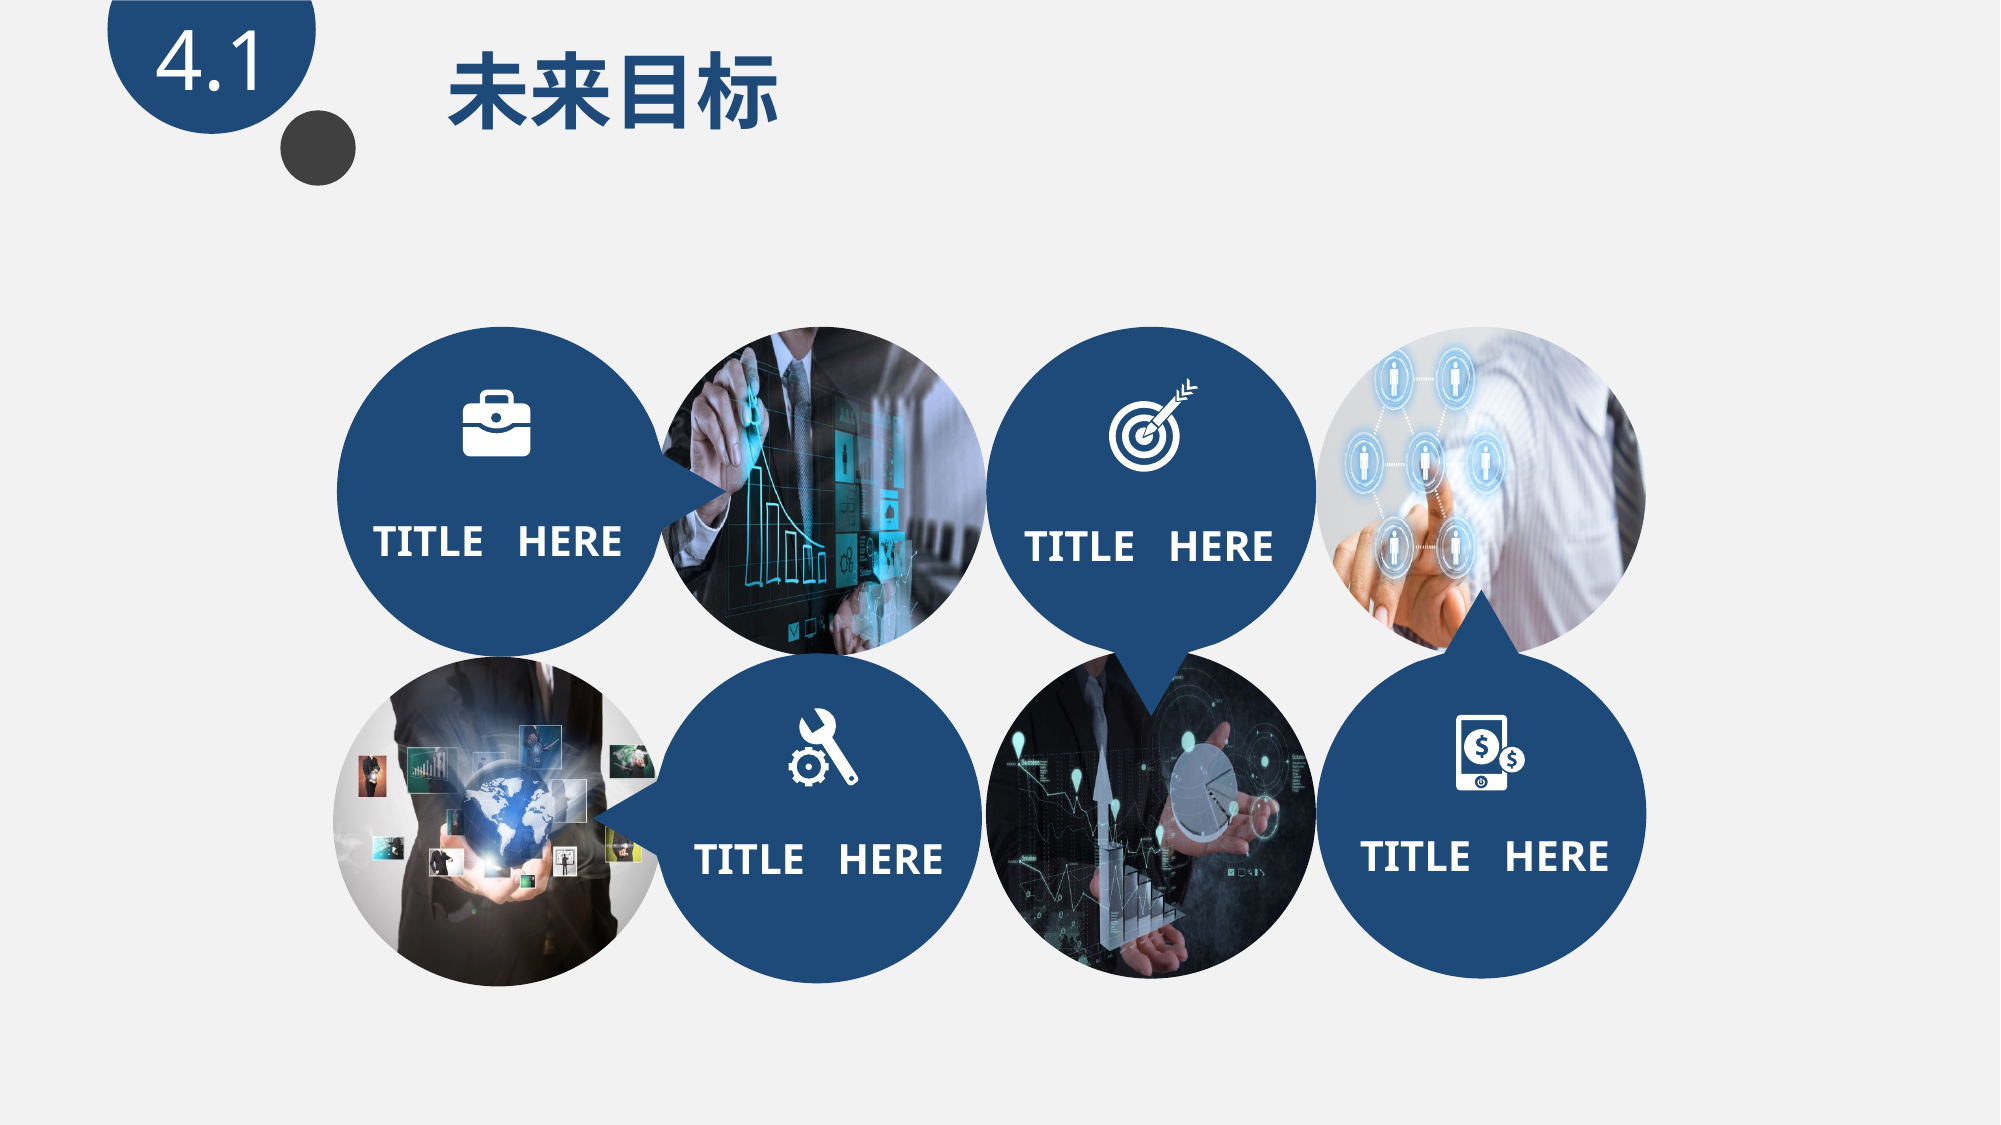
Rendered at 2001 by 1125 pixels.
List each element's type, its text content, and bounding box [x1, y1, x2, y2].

text_box TITLE HERE [357, 507, 638, 573]
text_box [148, 114, 275, 135]
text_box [462, 389, 531, 457]
text_box 4.1 [140, 0, 288, 114]
text_box [332, 657, 658, 988]
text_box TITLE HERE [678, 825, 959, 891]
text_box [1315, 325, 1647, 653]
text_box 未来目标 [432, 32, 795, 147]
text_box [661, 325, 988, 655]
text_box [590, 652, 983, 985]
text_box [984, 653, 1316, 980]
text_box TITLE HERE [1009, 512, 1290, 578]
text_box [106, 0, 140, 107]
text_box [279, 109, 357, 187]
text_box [1456, 714, 1527, 791]
text_box [1315, 587, 1648, 980]
text_box [335, 325, 729, 658]
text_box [788, 707, 859, 787]
text_box [986, 325, 1316, 719]
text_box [1108, 377, 1199, 472]
text_box TITLE HERE [1344, 822, 1625, 888]
text_box [288, 0, 317, 102]
